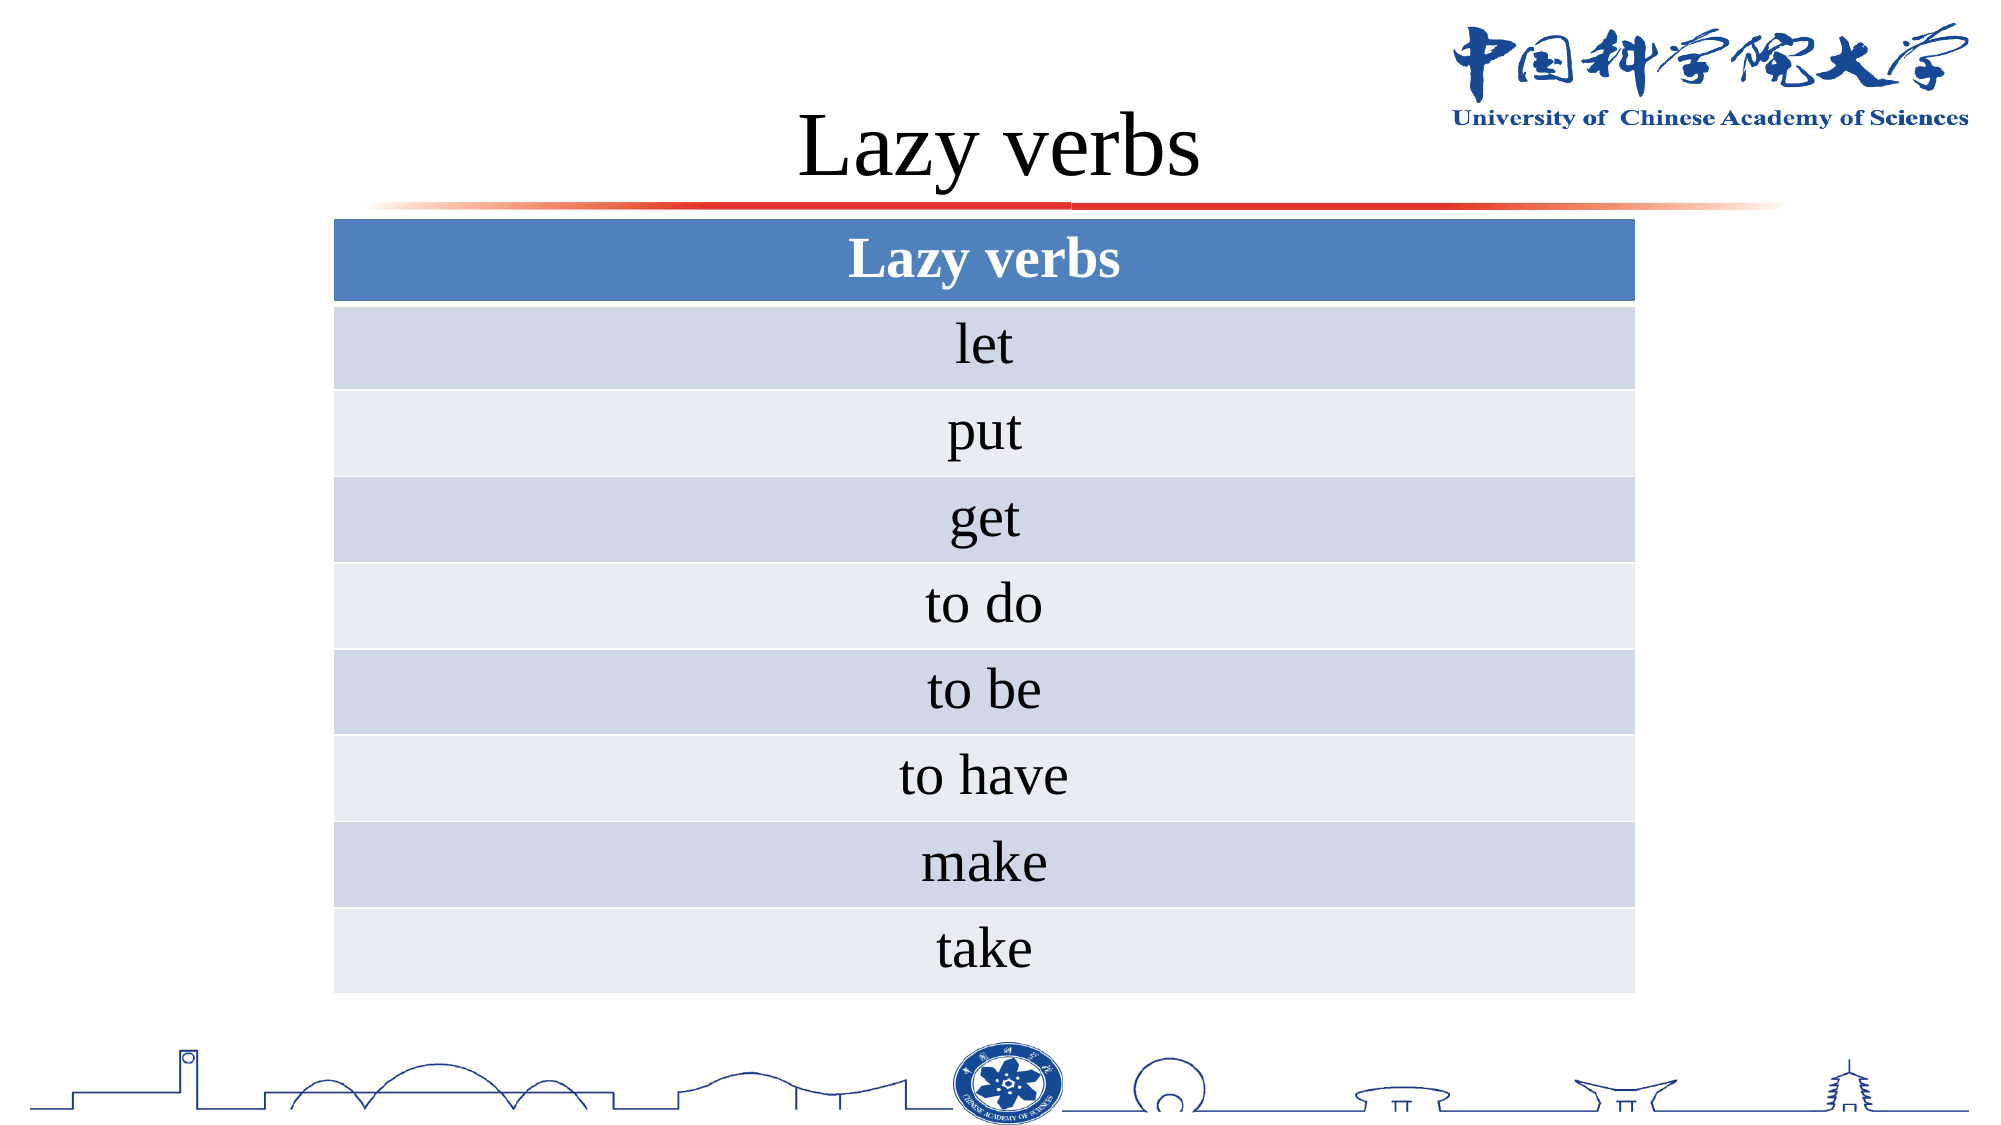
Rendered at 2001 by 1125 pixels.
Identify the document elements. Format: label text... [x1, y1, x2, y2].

table_cell to have [334, 736, 1635, 821]
table_cell let [334, 307, 1635, 389]
table_cell make [334, 822, 1635, 907]
picture [1437, 23, 1969, 129]
picture [30, 1039, 1969, 1125]
table_cell to do [334, 564, 1635, 648]
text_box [334, 202, 1816, 210]
table_header Lazy verbs [334, 219, 1635, 301]
table_cell take [334, 909, 1635, 993]
title Lazy verbs [99, 45, 1900, 233]
table_cell to be [334, 650, 1635, 734]
table_cell get [334, 477, 1635, 562]
table_cell put [334, 391, 1635, 476]
